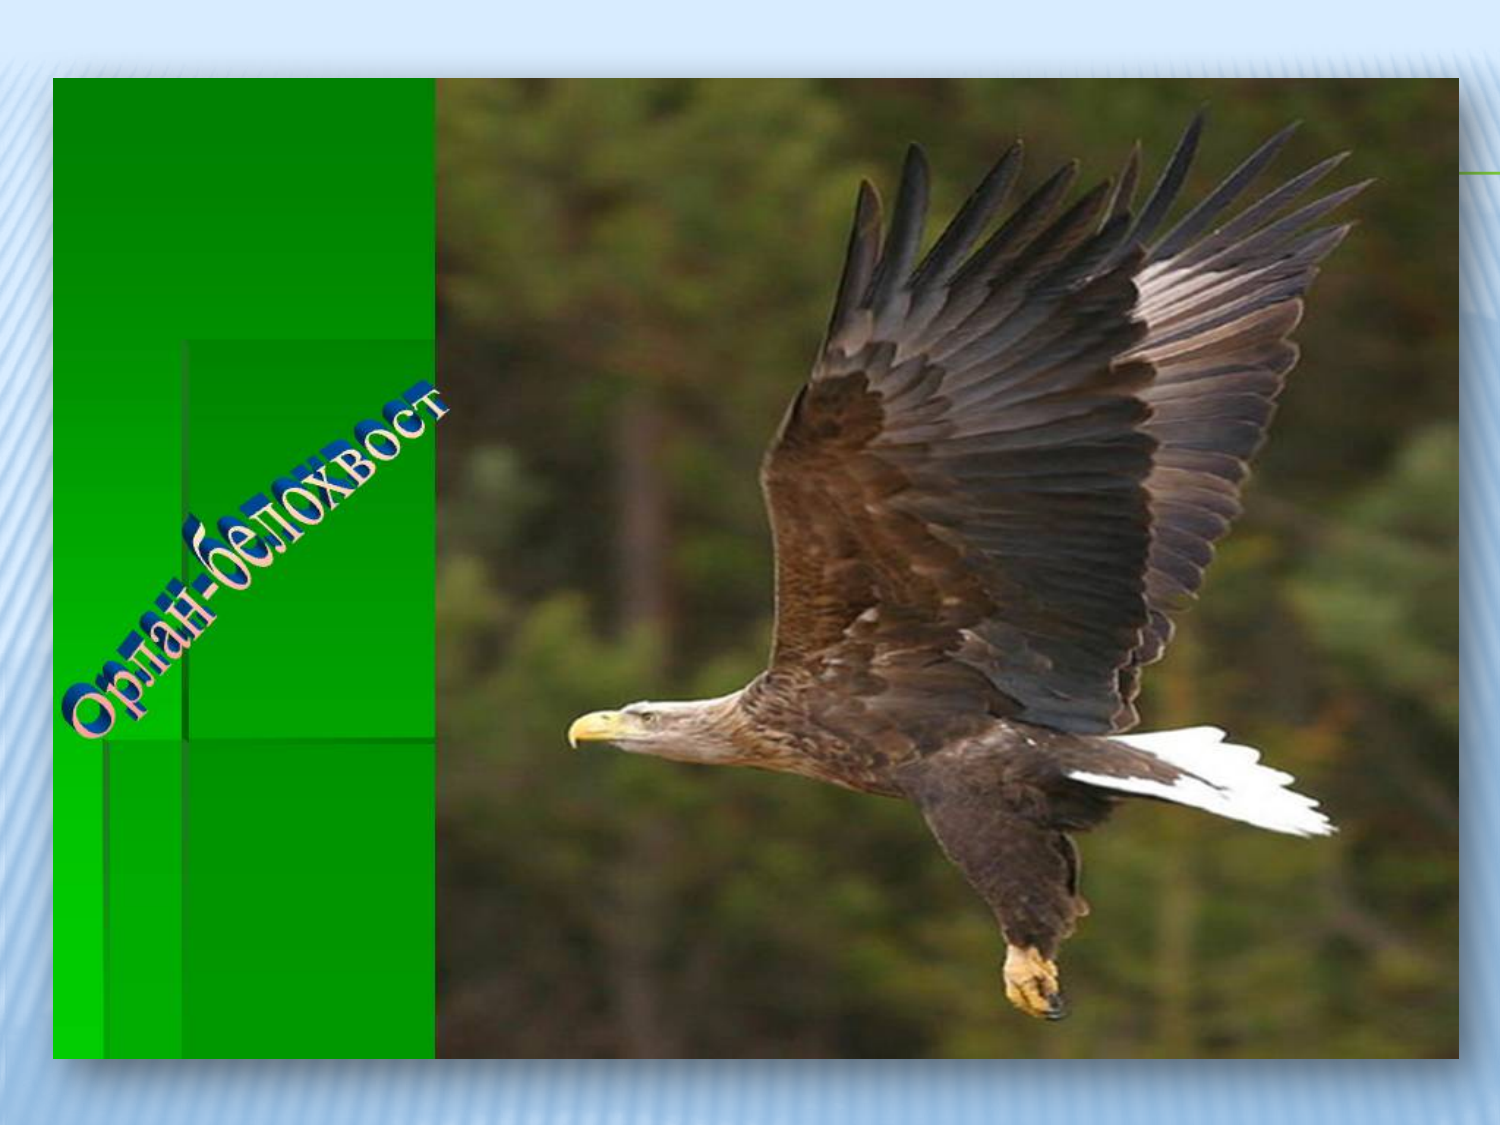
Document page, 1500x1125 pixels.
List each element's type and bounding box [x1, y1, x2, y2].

picture [52, 77, 1460, 1059]
